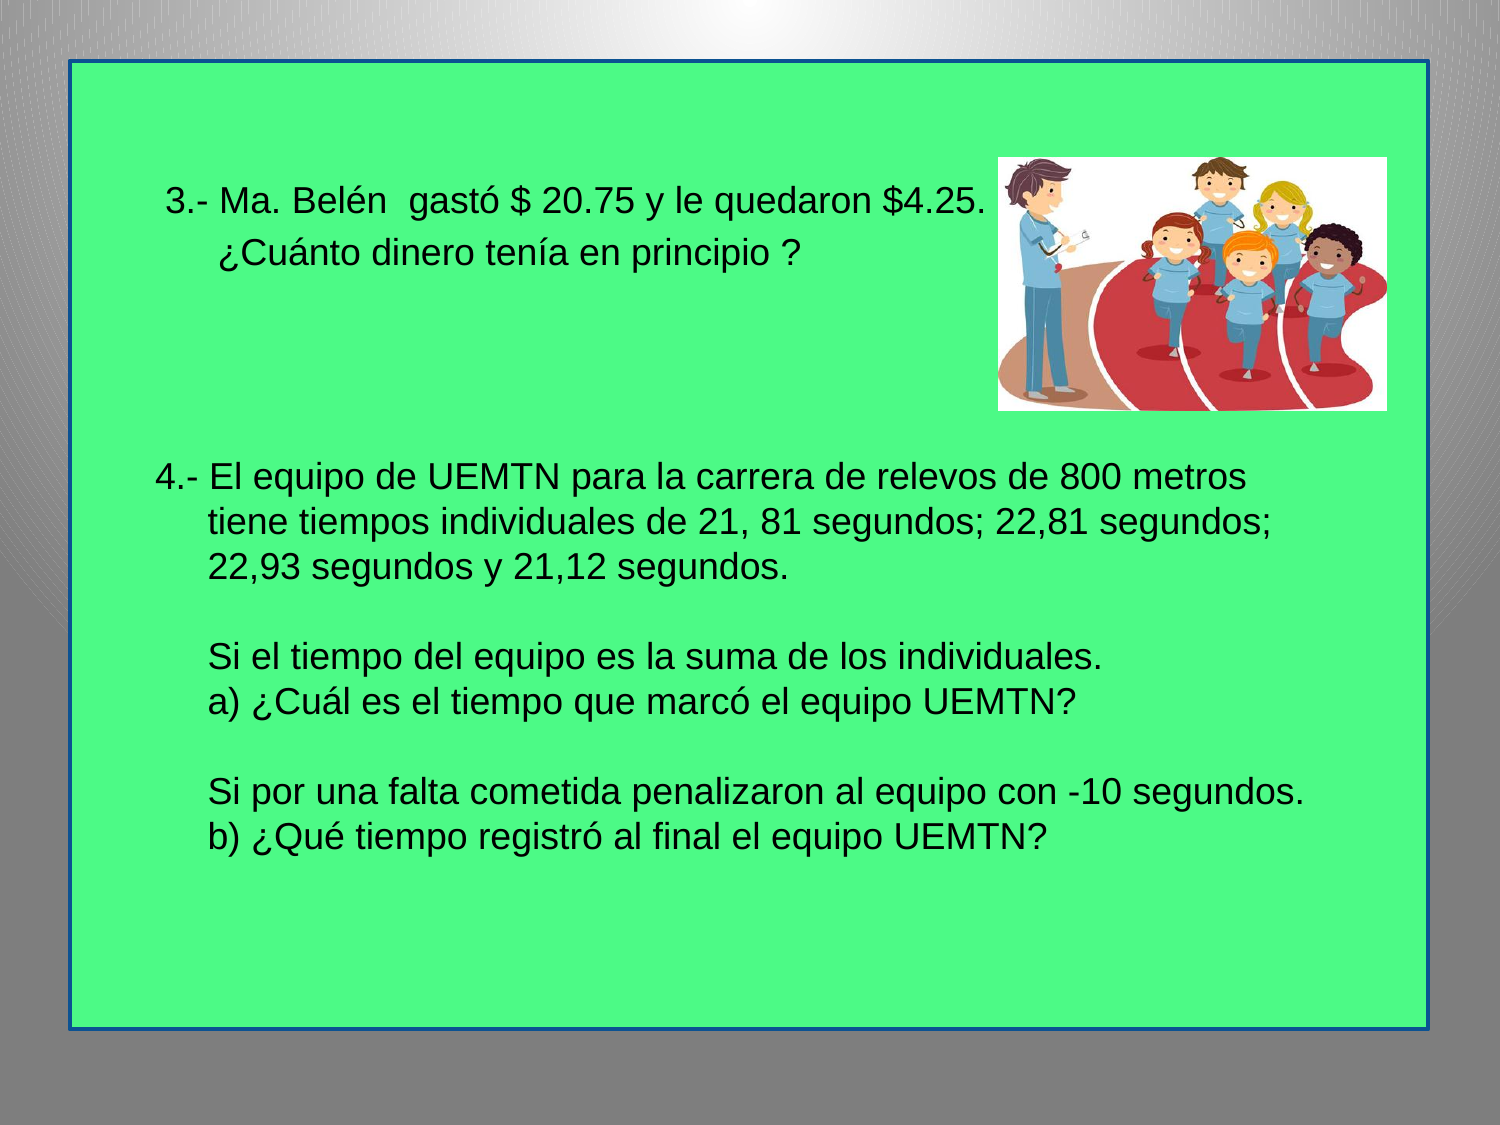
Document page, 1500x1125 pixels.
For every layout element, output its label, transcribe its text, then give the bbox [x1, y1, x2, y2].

picture [997, 156, 1387, 411]
text_box 4.- El equipo de UEMTN para la carrera de relevos de 800 metros tiene tiempos individuales de 21, 81 segundos; 22,81 segundos; 22,93 segundos y 21,12 segundos. Si el tiempo del equipo es la suma de los individuales. a) ¿Cuál es el tiempo que marcó el equipo UEMTN? Si por una falta cometida penalizaron al equipo con -10 segundos. b) ¿Qué tiempo registró al final el equipo UEMTN? [140, 445, 1346, 910]
text_box 3.- Ma. Belén gastó $ 20.75 y le quedaron $4.25. ¿Cuánto dinero tenía en principio ? [150, 168, 992, 281]
text_box [68, 59, 1430, 1031]
